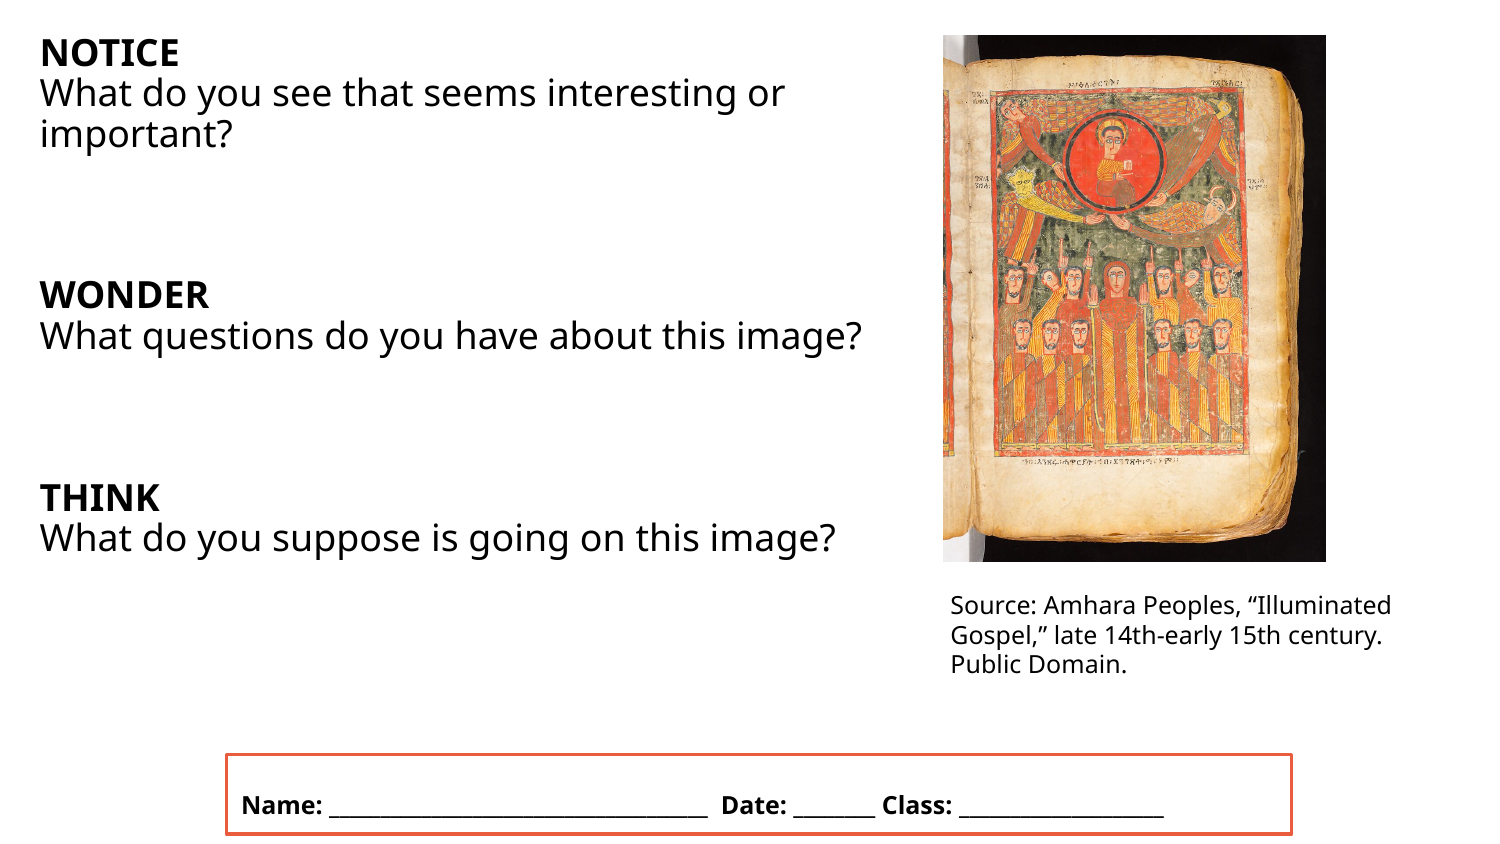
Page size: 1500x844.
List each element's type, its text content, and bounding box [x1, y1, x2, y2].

text_box Name: _____________________________________ Date: ________ Class: ____________________ [226, 754, 1292, 834]
picture [943, 35, 1327, 563]
text_box Source: Amhara Peoples, “Illuminated Gospel,” late 14th-early 15th century. Public Domain. [935, 574, 1442, 694]
list NOTICE What do you see that seems interesting or important? WONDER What questions do you have about this image? THINK What do you suppose is going on this image? [28, 28, 944, 498]
